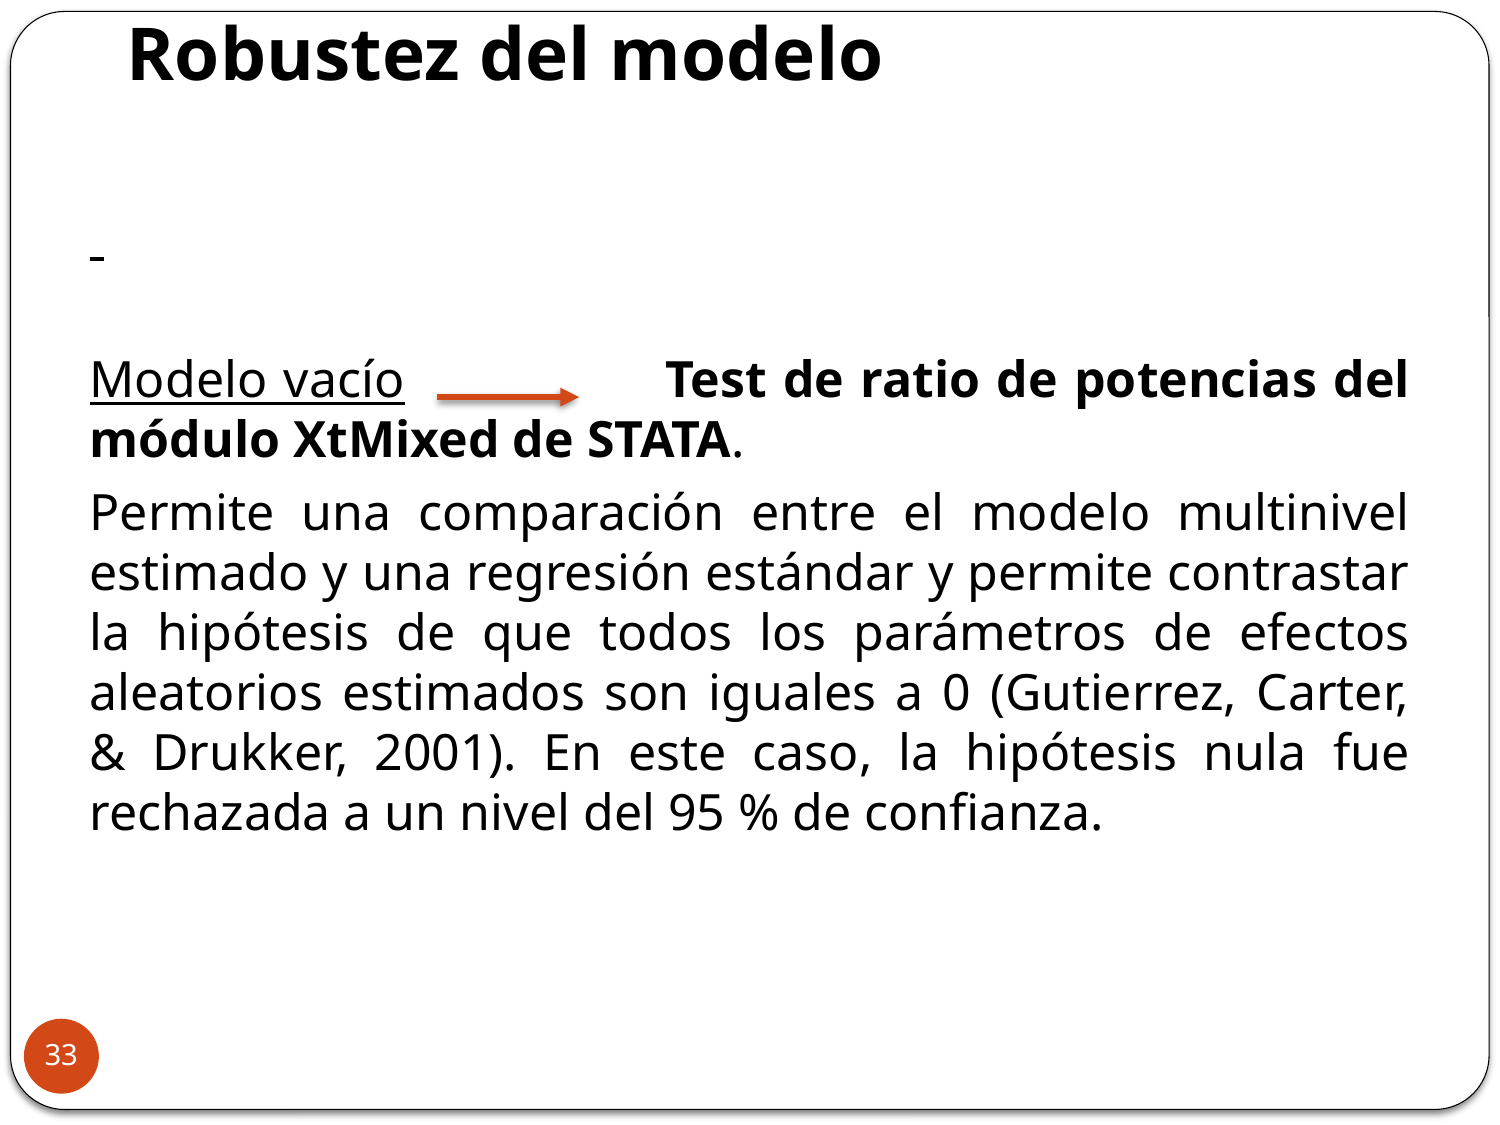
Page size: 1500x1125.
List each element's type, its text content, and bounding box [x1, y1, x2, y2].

slide_number 33 [23, 1018, 99, 1094]
text_box Robustez del modelo [112, 0, 1388, 103]
list Modelo vacío Test de ratio de potencias del módulo XtMixed de STATA. Permite una comparación entre el modelo multinivel estimado y una regresión estándar y permite contrastar la hipótesis de que todos los parámetros de efectos aleatorios estimados son iguales a 0 (Gutierrez, Carter, & Drukker, 2001). En este caso, la hipótesis nula fue rechazada a un nivel del 95 % de confianza. [75, 191, 1425, 934]
